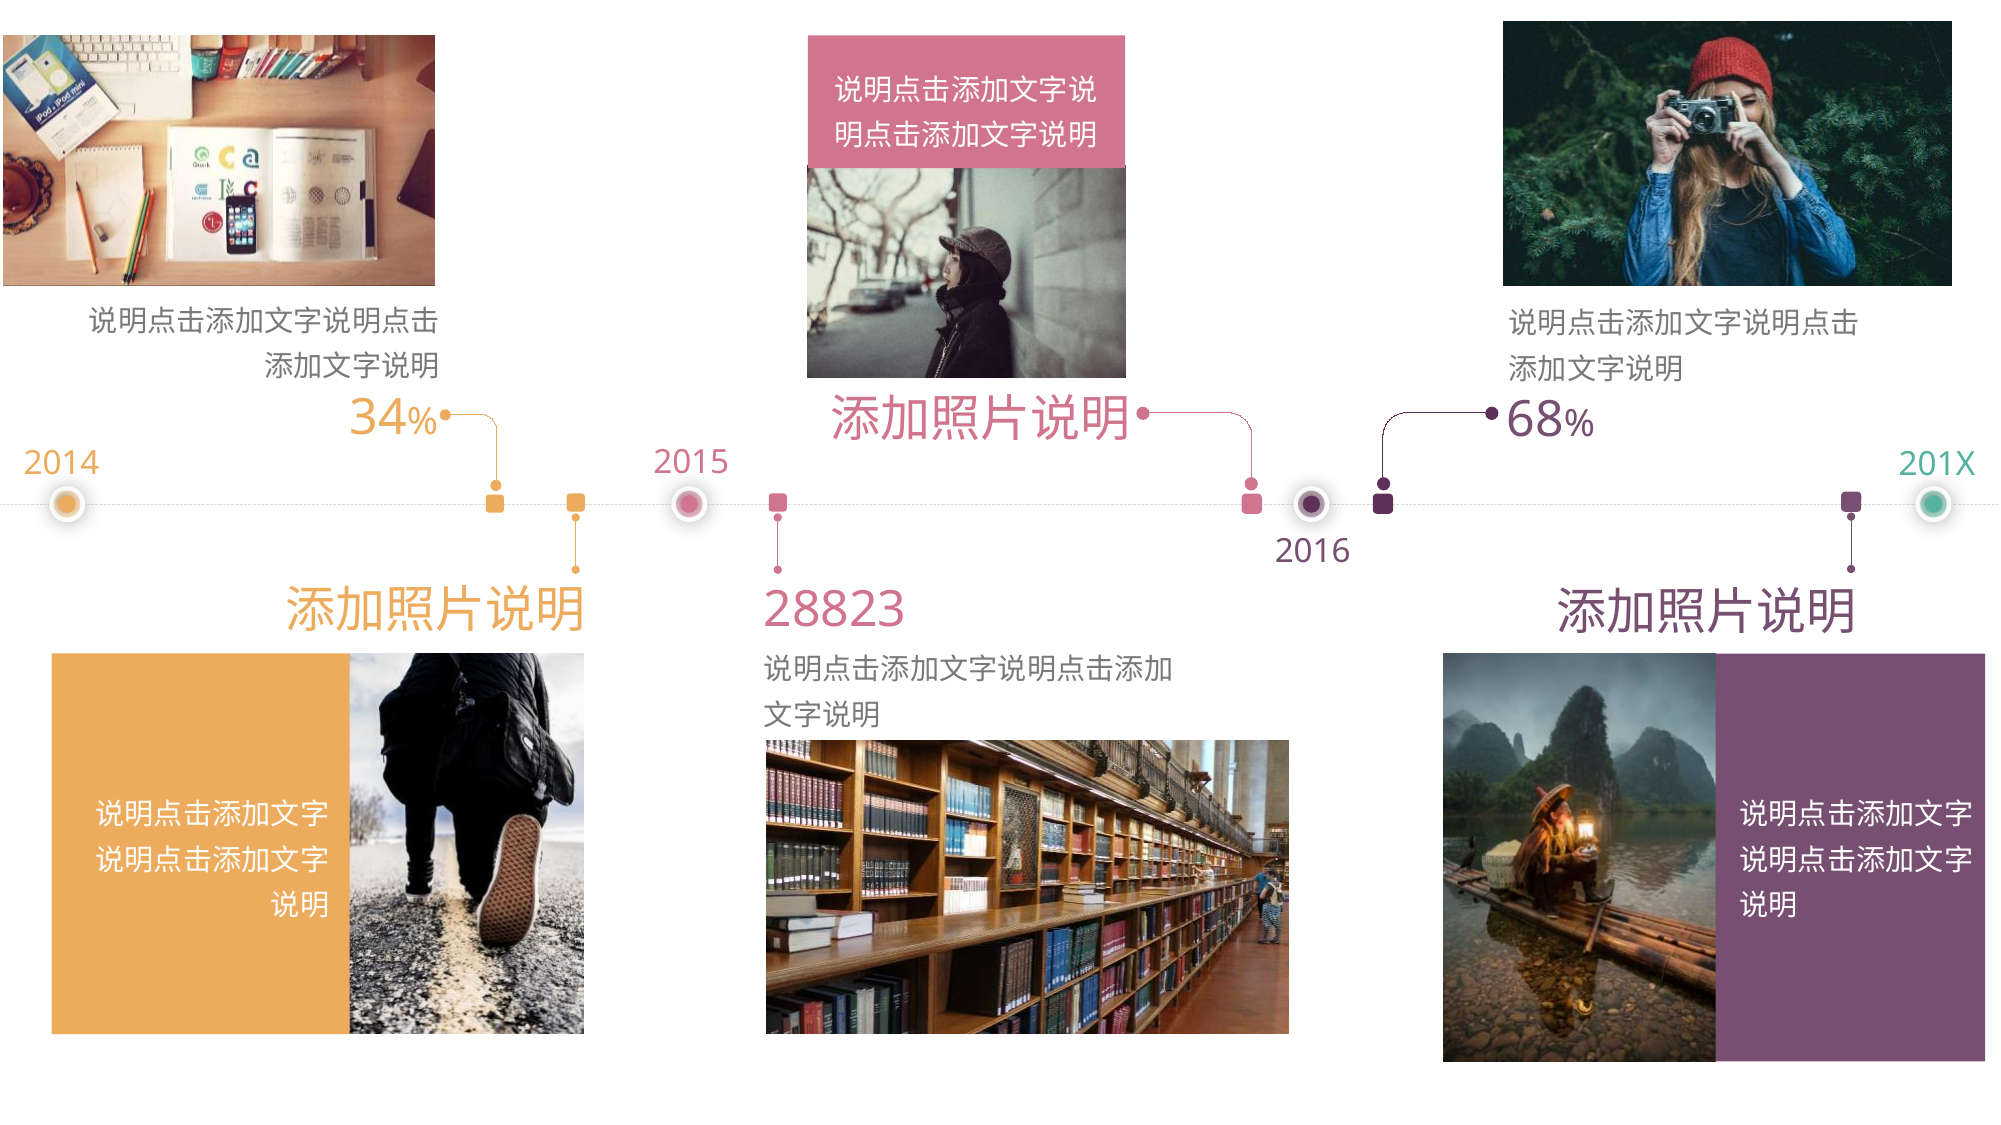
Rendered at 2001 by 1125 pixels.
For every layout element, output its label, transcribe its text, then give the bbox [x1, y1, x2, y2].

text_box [566, 493, 585, 570]
text_box 说明点击添加文字说明点击添加文字说明 [815, 53, 1116, 160]
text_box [49, 486, 86, 523]
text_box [439, 409, 505, 513]
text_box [1842, 492, 1861, 569]
text_box 68% [1491, 379, 1659, 454]
picture [3, 35, 435, 286]
text_box 说明点击添加文字说明点击添加文字说明 [70, 284, 455, 390]
text_box 添加照片说明 [750, 378, 1146, 454]
picture [349, 653, 584, 1035]
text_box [1373, 407, 1498, 513]
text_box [768, 493, 787, 570]
text_box 说明点击添加文字说明点击添加文字说明 [63, 777, 345, 929]
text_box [1137, 407, 1261, 513]
text_box 说明点击添加文字说明点击添加文字说明 [1724, 777, 1990, 929]
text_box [671, 486, 708, 523]
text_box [1293, 486, 1330, 523]
text_box 2016 [1260, 521, 1444, 577]
picture [807, 165, 1126, 378]
text_box 201X [1884, 434, 2000, 490]
text_box 说明点击添加文字说明点击添加文字说明 [749, 632, 1217, 739]
text_box 34% [323, 376, 453, 452]
text_box 添加照片说明 [204, 570, 600, 645]
text_box 2014 [8, 433, 124, 489]
text_box 2015 [638, 433, 822, 488]
picture [1503, 21, 1952, 286]
text_box 添加照片说明 [1521, 571, 1872, 647]
text_box [51, 652, 351, 1035]
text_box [1915, 486, 1952, 523]
text_box [807, 34, 1126, 165]
text_box [1716, 653, 1986, 1062]
text_box 28823 [748, 568, 955, 644]
picture [766, 740, 1289, 1035]
picture [1443, 653, 1716, 1062]
text_box 说明点击添加文字说明点击添加文字说明 [1493, 286, 1879, 393]
